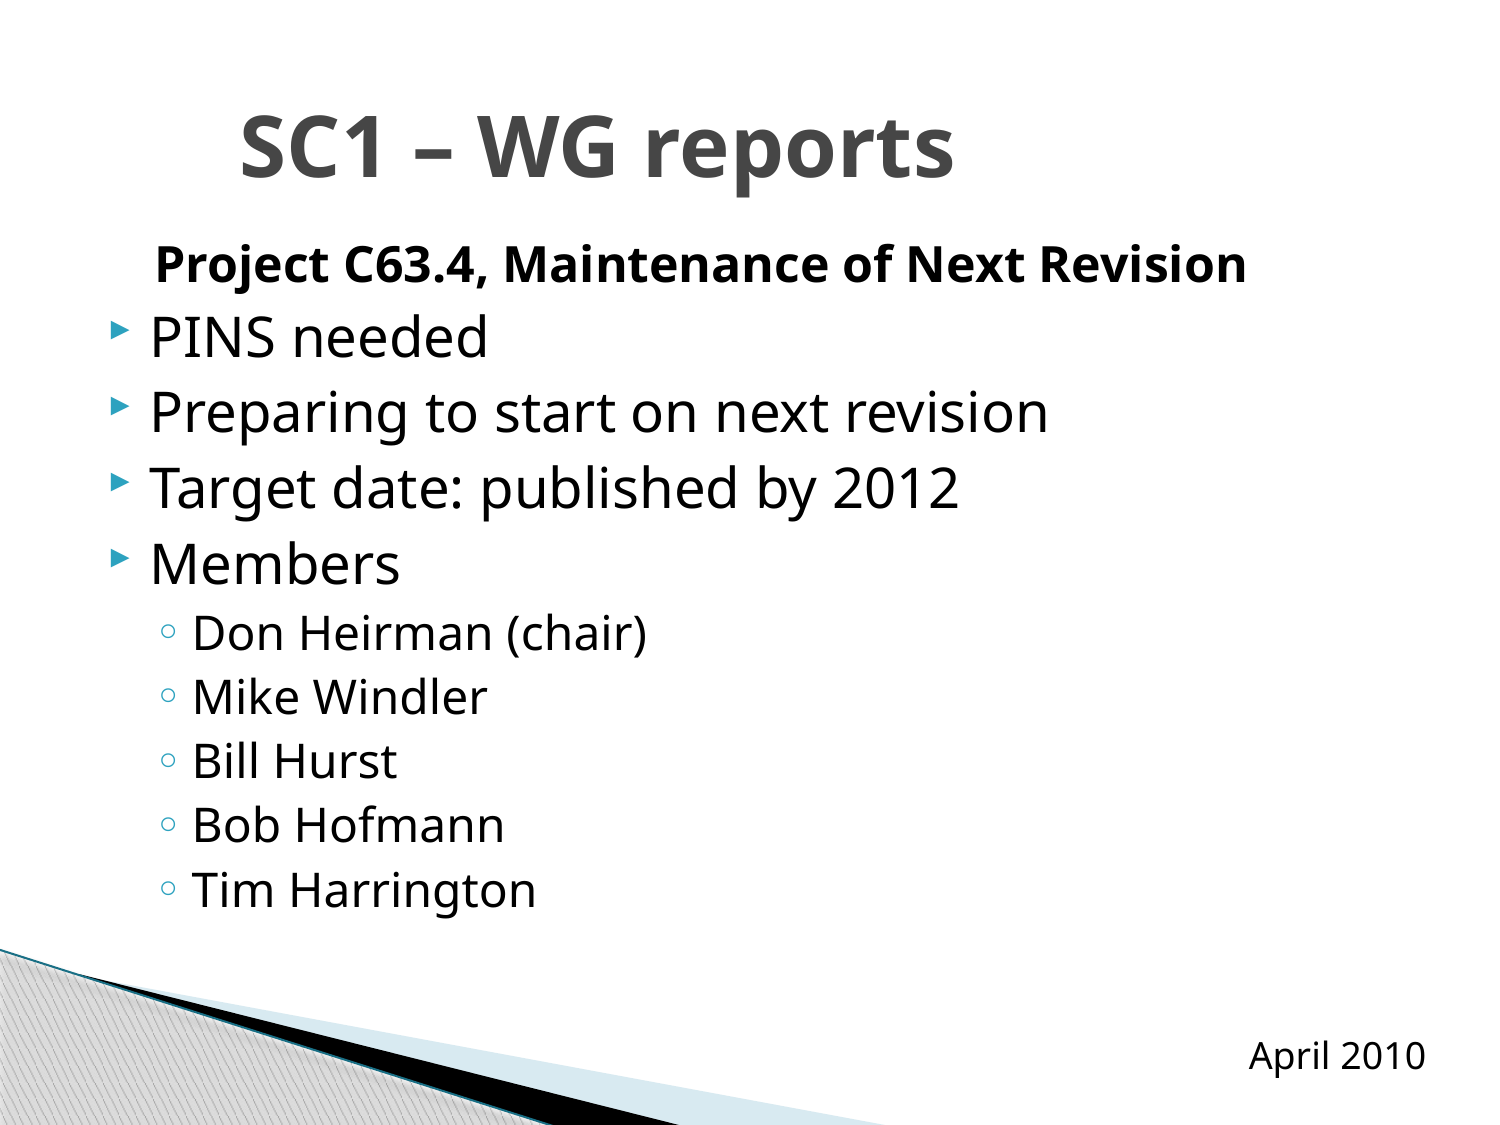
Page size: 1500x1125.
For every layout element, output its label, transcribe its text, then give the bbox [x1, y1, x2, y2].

text_box April 2010 [1233, 1024, 1442, 1085]
list Project C63.4, Maintenance of Next Revision PINS needed Preparing to start on next revision Target date: published by 2012 Members Don Heirman (chair) Mike Windler Bill Hurst Bob Hofmann Tim Harrington [75, 224, 1425, 1013]
title SC1 – WG reports [75, 75, 1425, 213]
